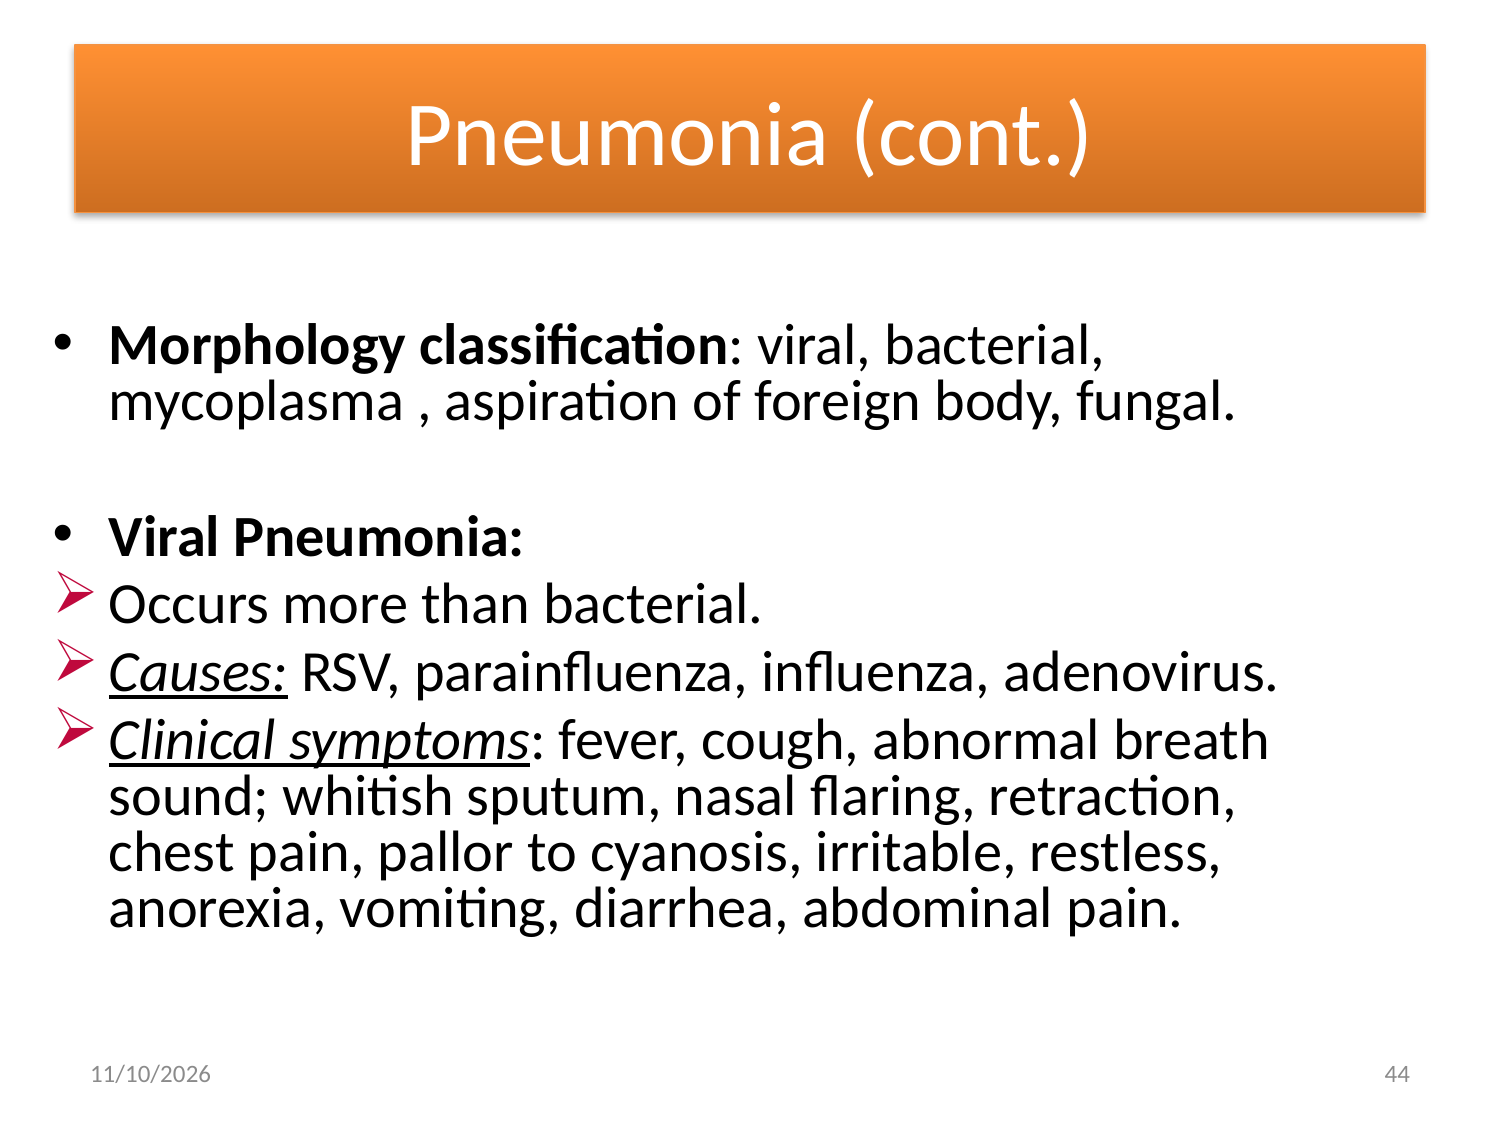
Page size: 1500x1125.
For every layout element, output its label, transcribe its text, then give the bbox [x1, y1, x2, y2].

title Pneumonia (cont.) [74, 44, 1426, 213]
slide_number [75, 1042, 425, 1103]
slide_number 44 [1074, 1042, 1425, 1103]
list Morphology classification: viral, bacterial, mycoplasma , aspiration of foreign body, fungal. Viral Pneumonia: Occurs more than bacterial. Causes: RSV, parainfluenza, influenza, adenovirus. Clinical symptoms: fever, cough, abnormal breath sound; whitish sputum, nasal flaring, retraction, chest pain, pallor to cyanosis, irritable, restless, anorexia, vomiting, diarrhea, abdominal pain. [37, 312, 1313, 988]
